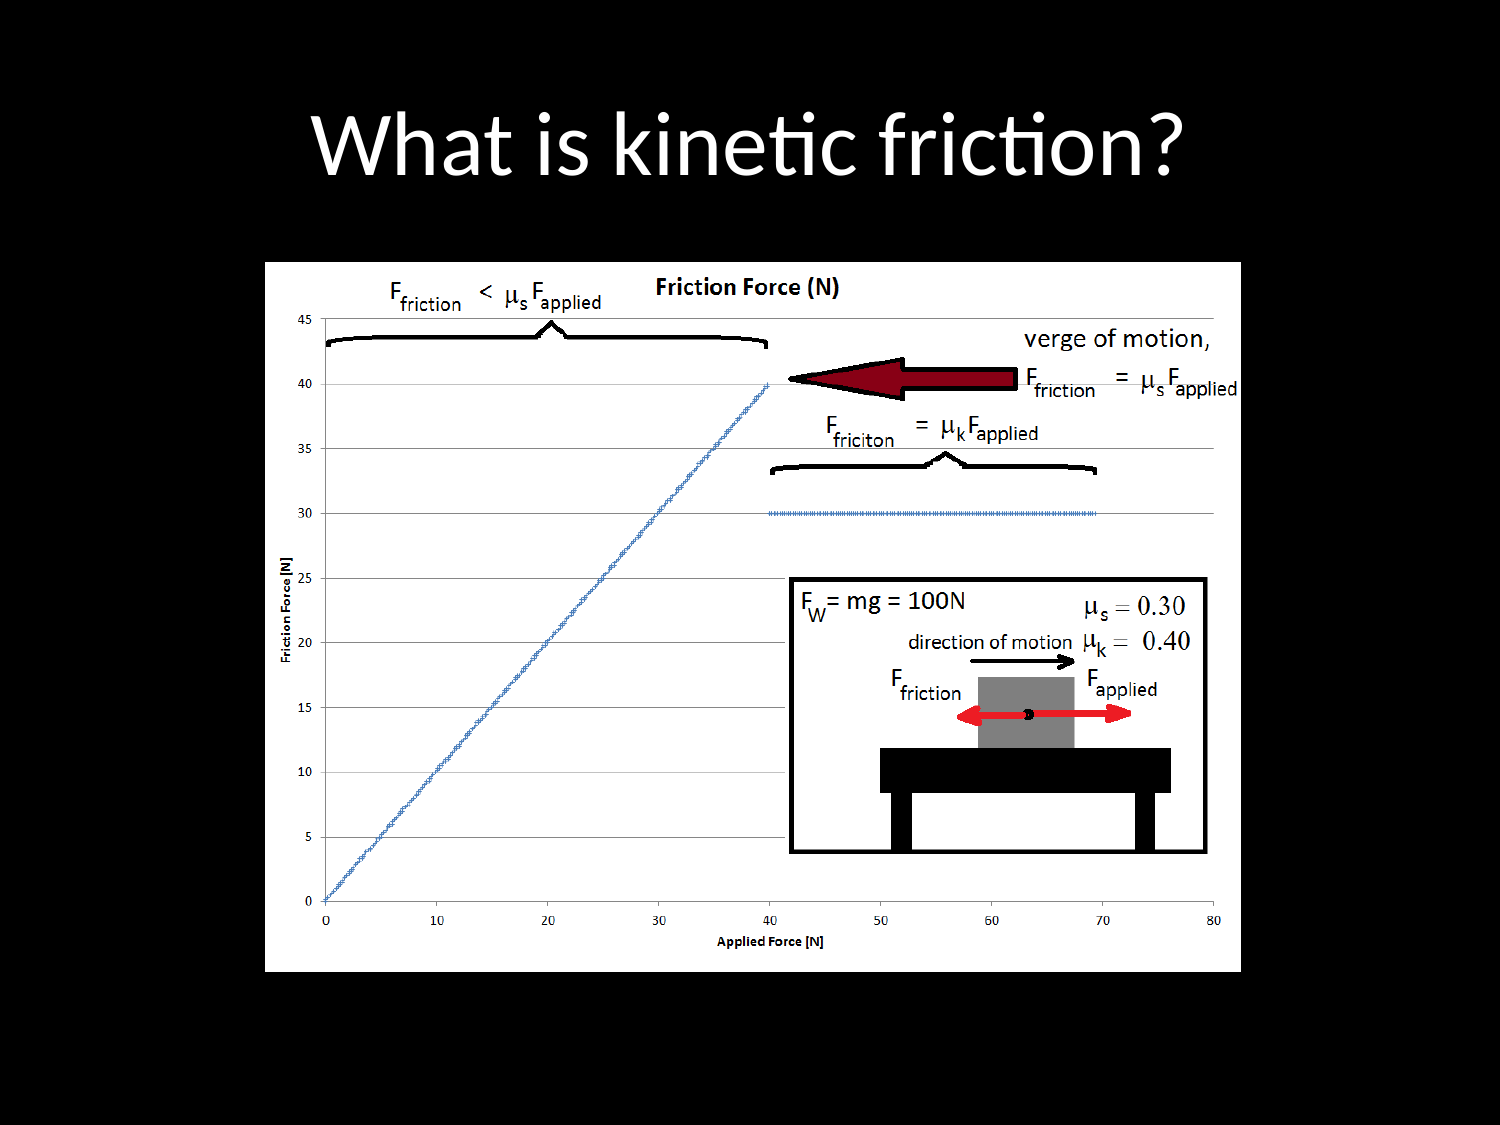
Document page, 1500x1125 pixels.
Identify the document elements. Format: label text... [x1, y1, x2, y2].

picture [264, 262, 1241, 972]
title What is kinetic friction? [75, 45, 1425, 233]
